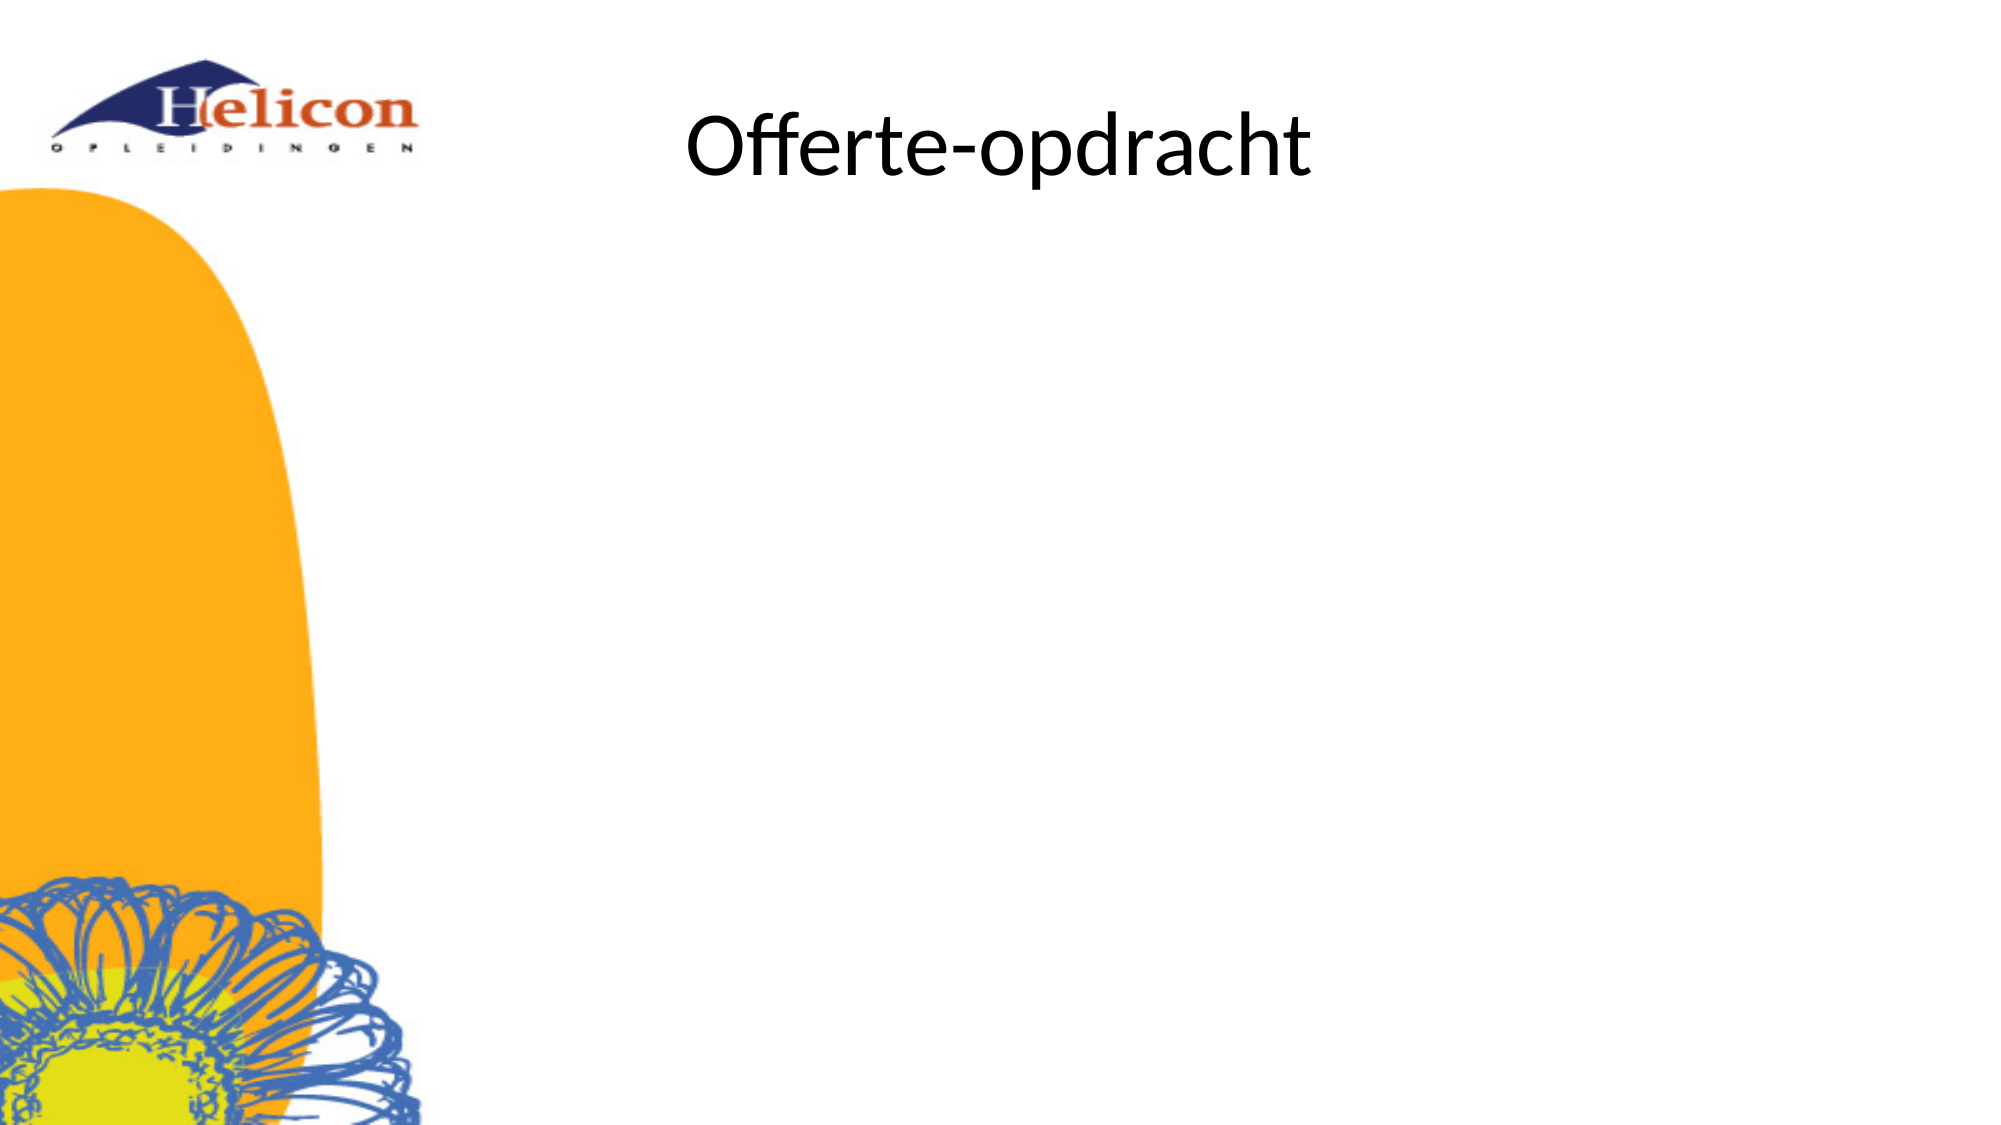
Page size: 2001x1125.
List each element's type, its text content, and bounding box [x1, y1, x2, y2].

title Offerte-opdracht [99, 45, 1900, 233]
picture [0, 0, 2001, 1125]
